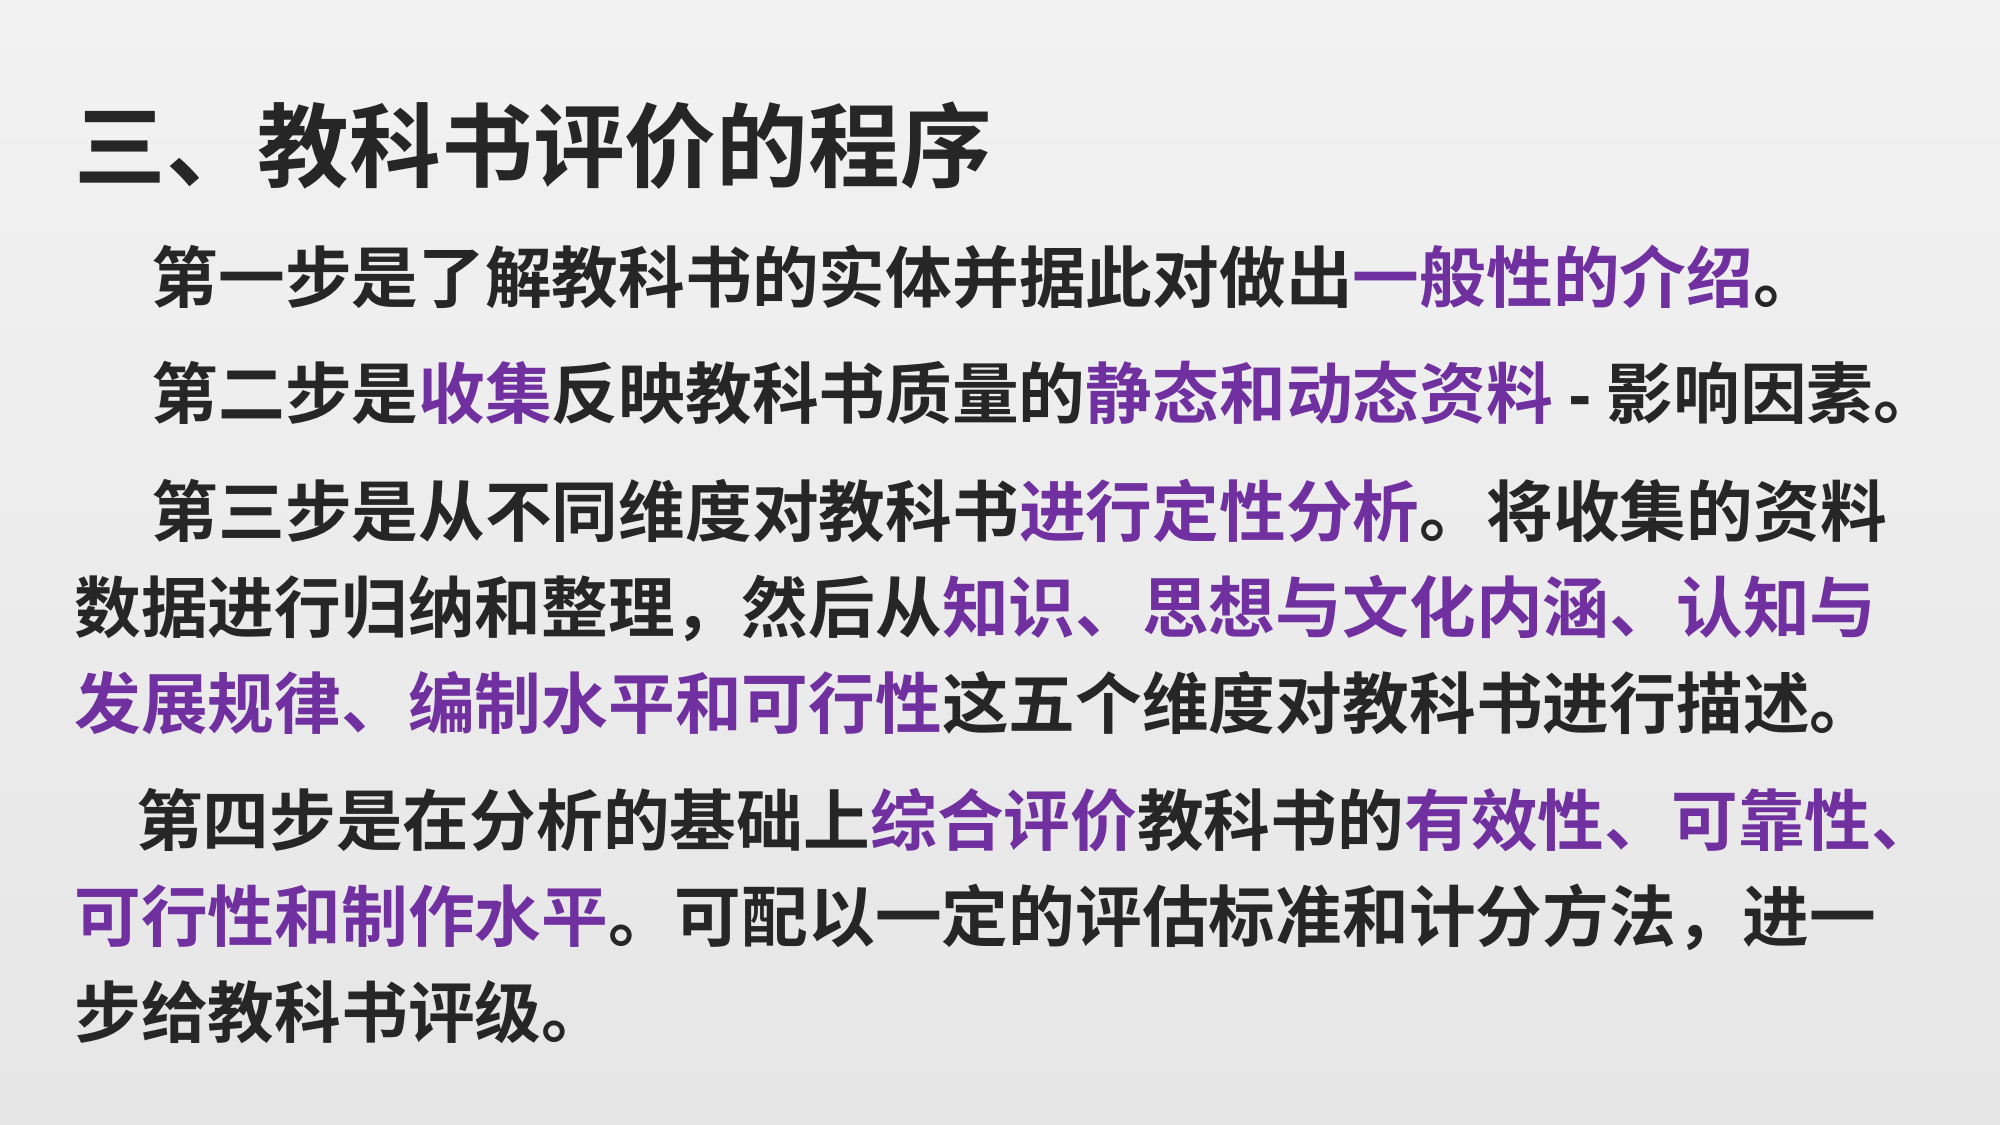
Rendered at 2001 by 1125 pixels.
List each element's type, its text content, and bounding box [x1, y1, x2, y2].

list 三、教科书评价的程序 第一步是了解教科书的实体并据此对做出一般性的介绍。 第二步是收集反映教科书质量的静态和动态资料-影响因素。 第三步是从不同维度对教科书进行定性分析。将收集的资料数据进行归纳和整理，然后从知识、思想与文化内涵、认知与发展规律、编制水平和可行性这五个维度对教科书进行描述。 第四步是在分析的基础上综合评价教科书的有效性、可靠性、可行性和制作水平。可配以一定的评估标准和计分方法，进一步给教科书评级。 [54, 56, 1950, 1125]
